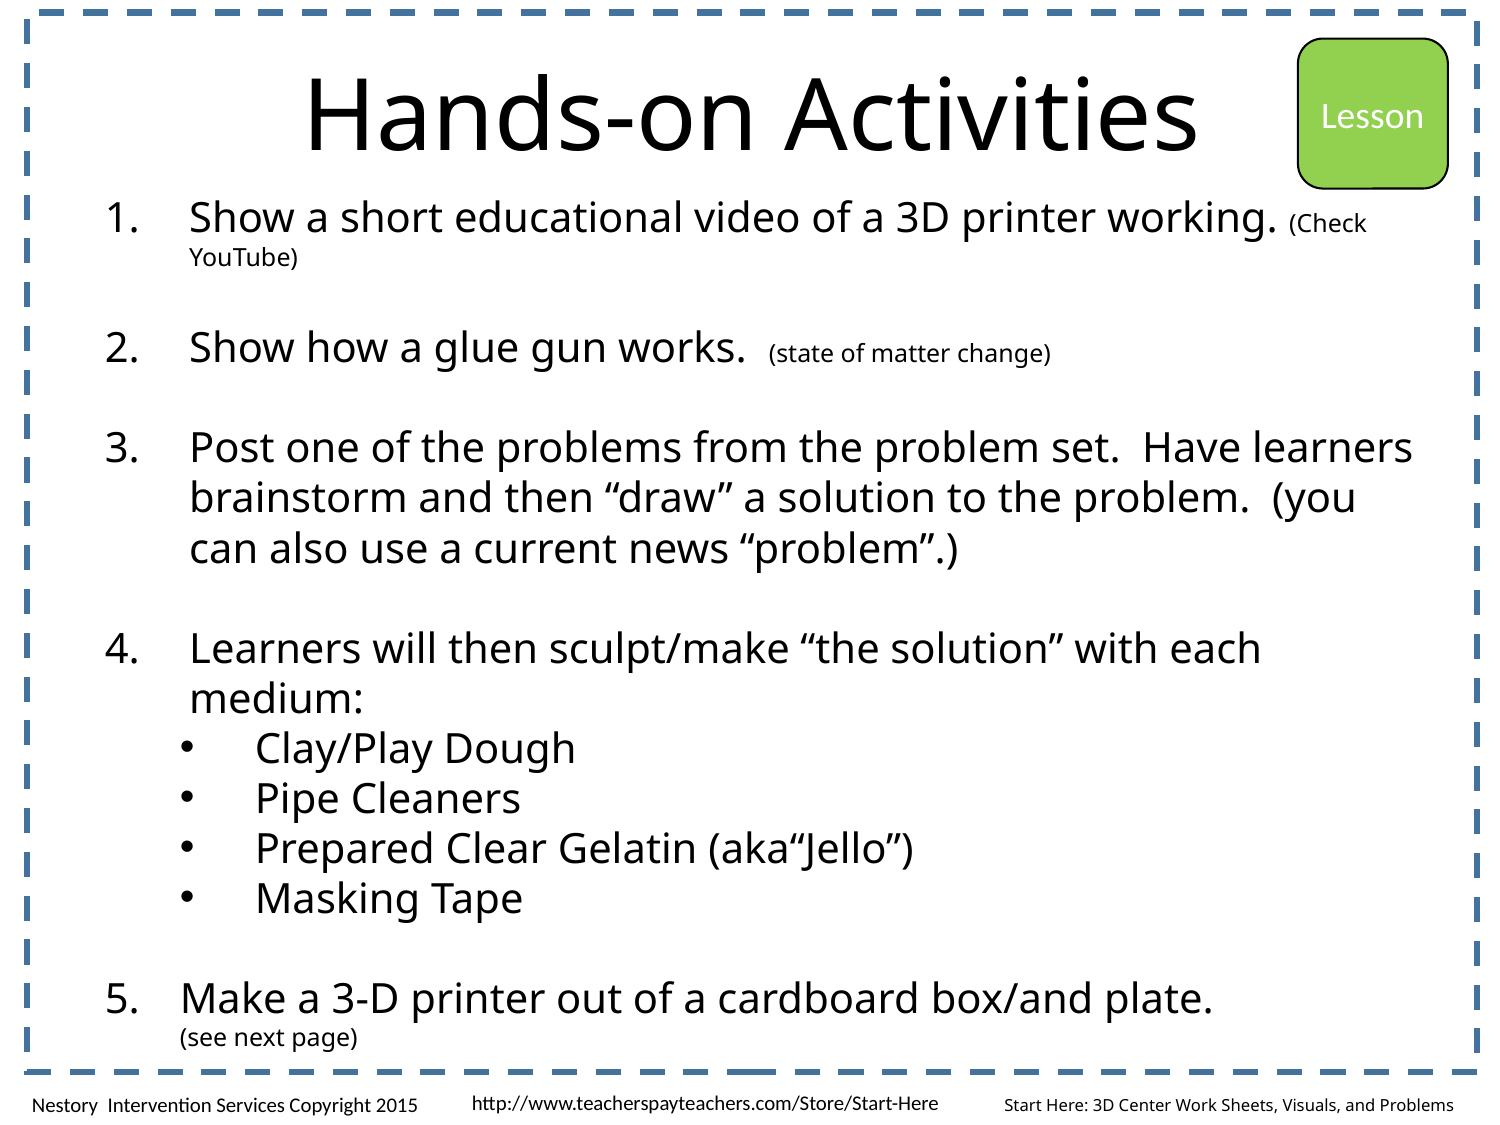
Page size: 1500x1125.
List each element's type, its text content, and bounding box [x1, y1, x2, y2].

text_box [26, 11, 1478, 1067]
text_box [13, 1067, 1500, 1125]
text_box Show a short educational video of a 3D printer working. (Check YouTube) Show how a glue gun works. (state of matter change) Post one of the problems from the problem set. Have learners brainstorm and then “draw” a solution to the problem. (you can also use a current news “problem”.) Learners will then sculpt/make “the solution” with each medium: Clay/Play Dough Pipe Cleaners Prepared Clear Gelatin (aka“Jello”) Masking Tape Make a 3-D printer out of a cardboard box/and plate. (see next page) [90, 183, 1448, 1059]
text_box Lesson [1296, 37, 1449, 183]
